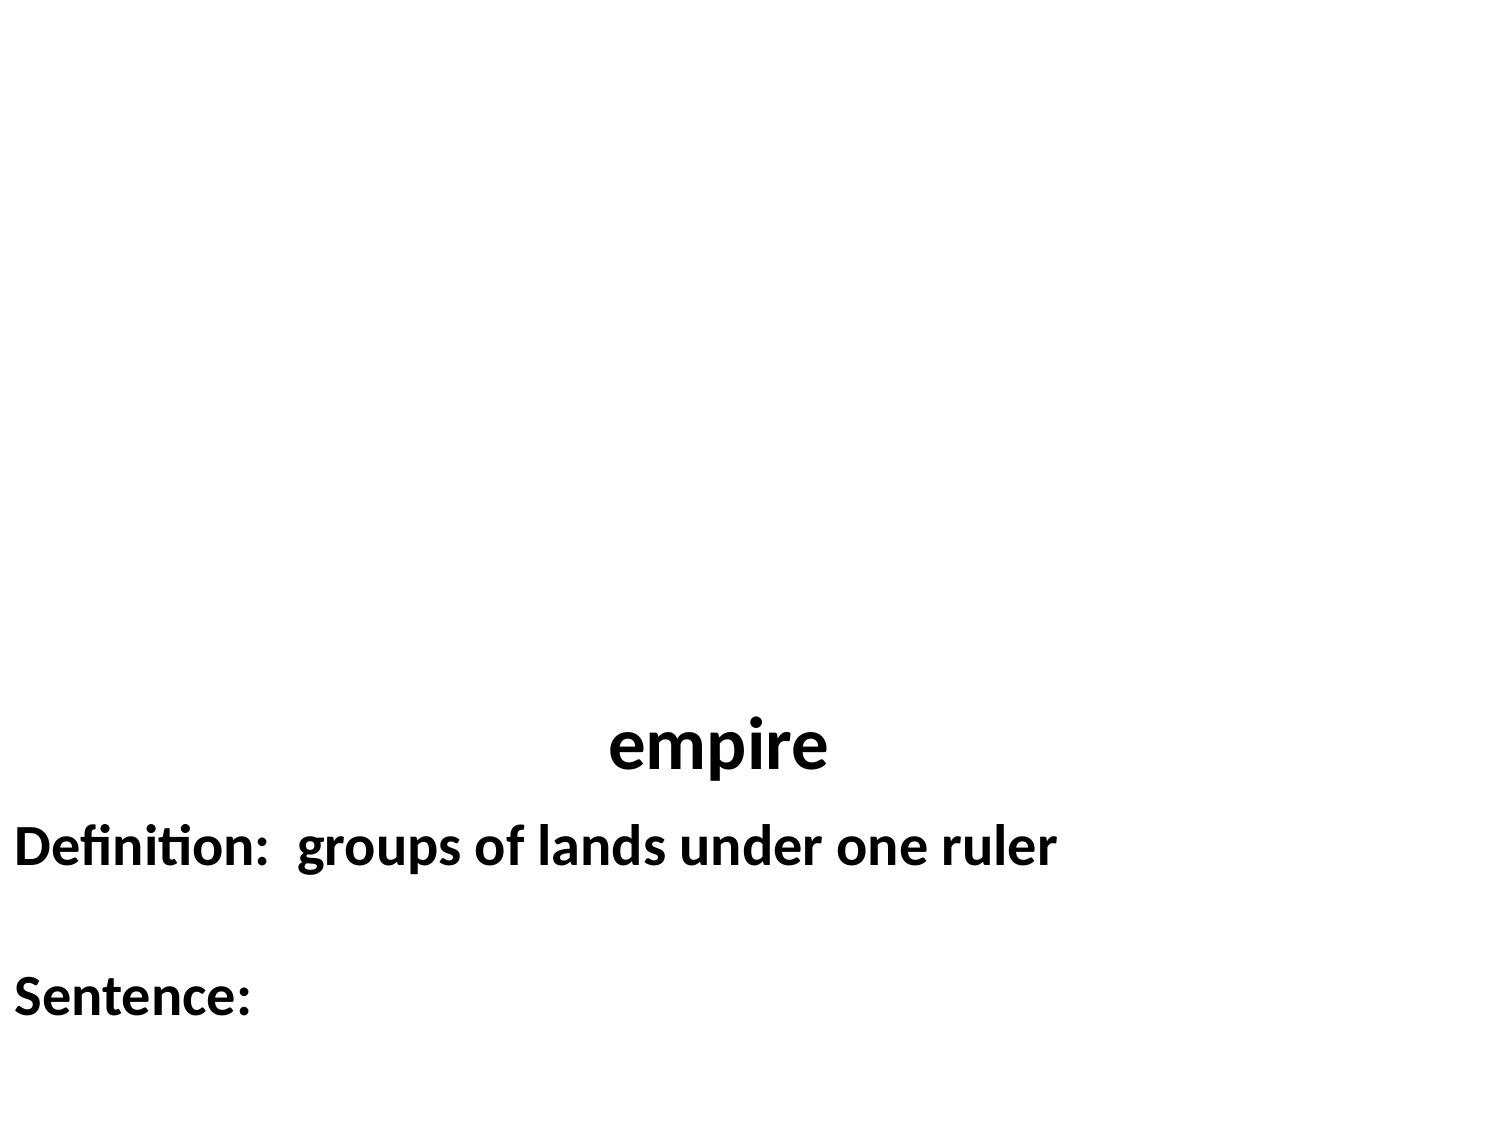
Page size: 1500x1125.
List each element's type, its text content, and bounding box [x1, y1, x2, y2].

text_box empire [312, 687, 1125, 793]
text_box Definition: groups of lands under one ruler [0, 800, 1500, 885]
text_box Sentence: [0, 950, 1500, 1035]
